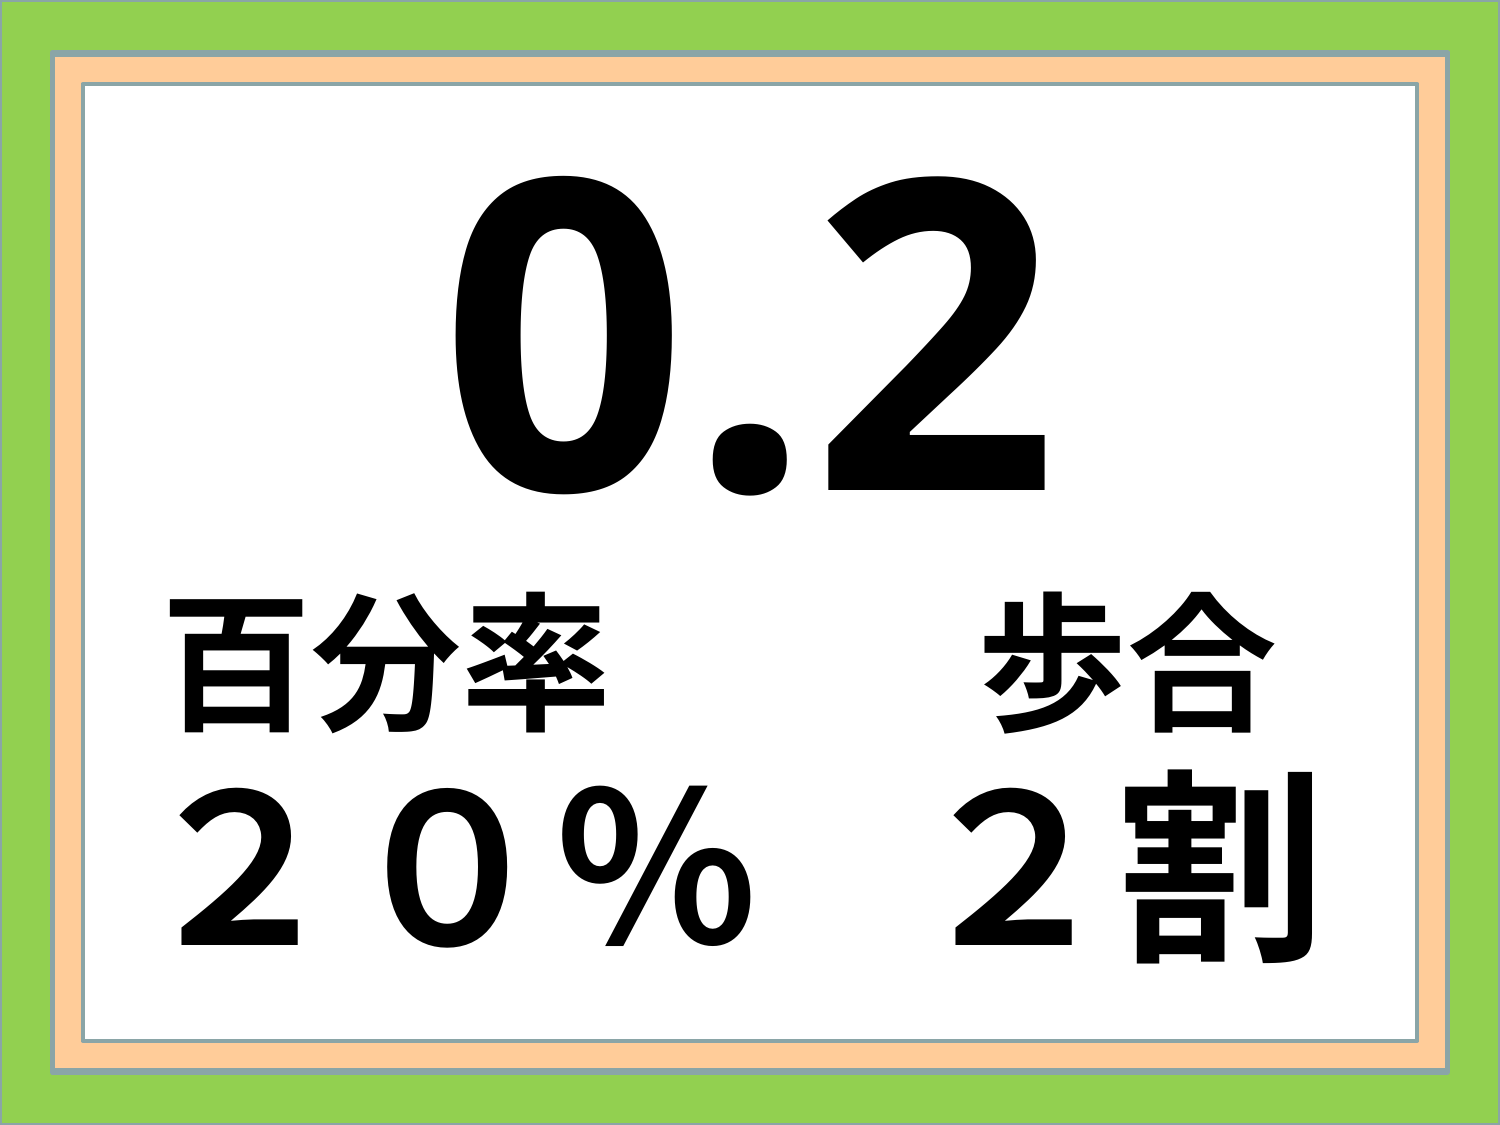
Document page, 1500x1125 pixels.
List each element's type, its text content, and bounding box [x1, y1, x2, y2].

text_box 0.2 [177, 89, 1323, 546]
text_box 百分率 [146, 573, 667, 757]
text_box ２割 [816, 716, 1420, 994]
text_box 歩合 [962, 573, 1500, 757]
text_box ２０％ [146, 716, 750, 994]
